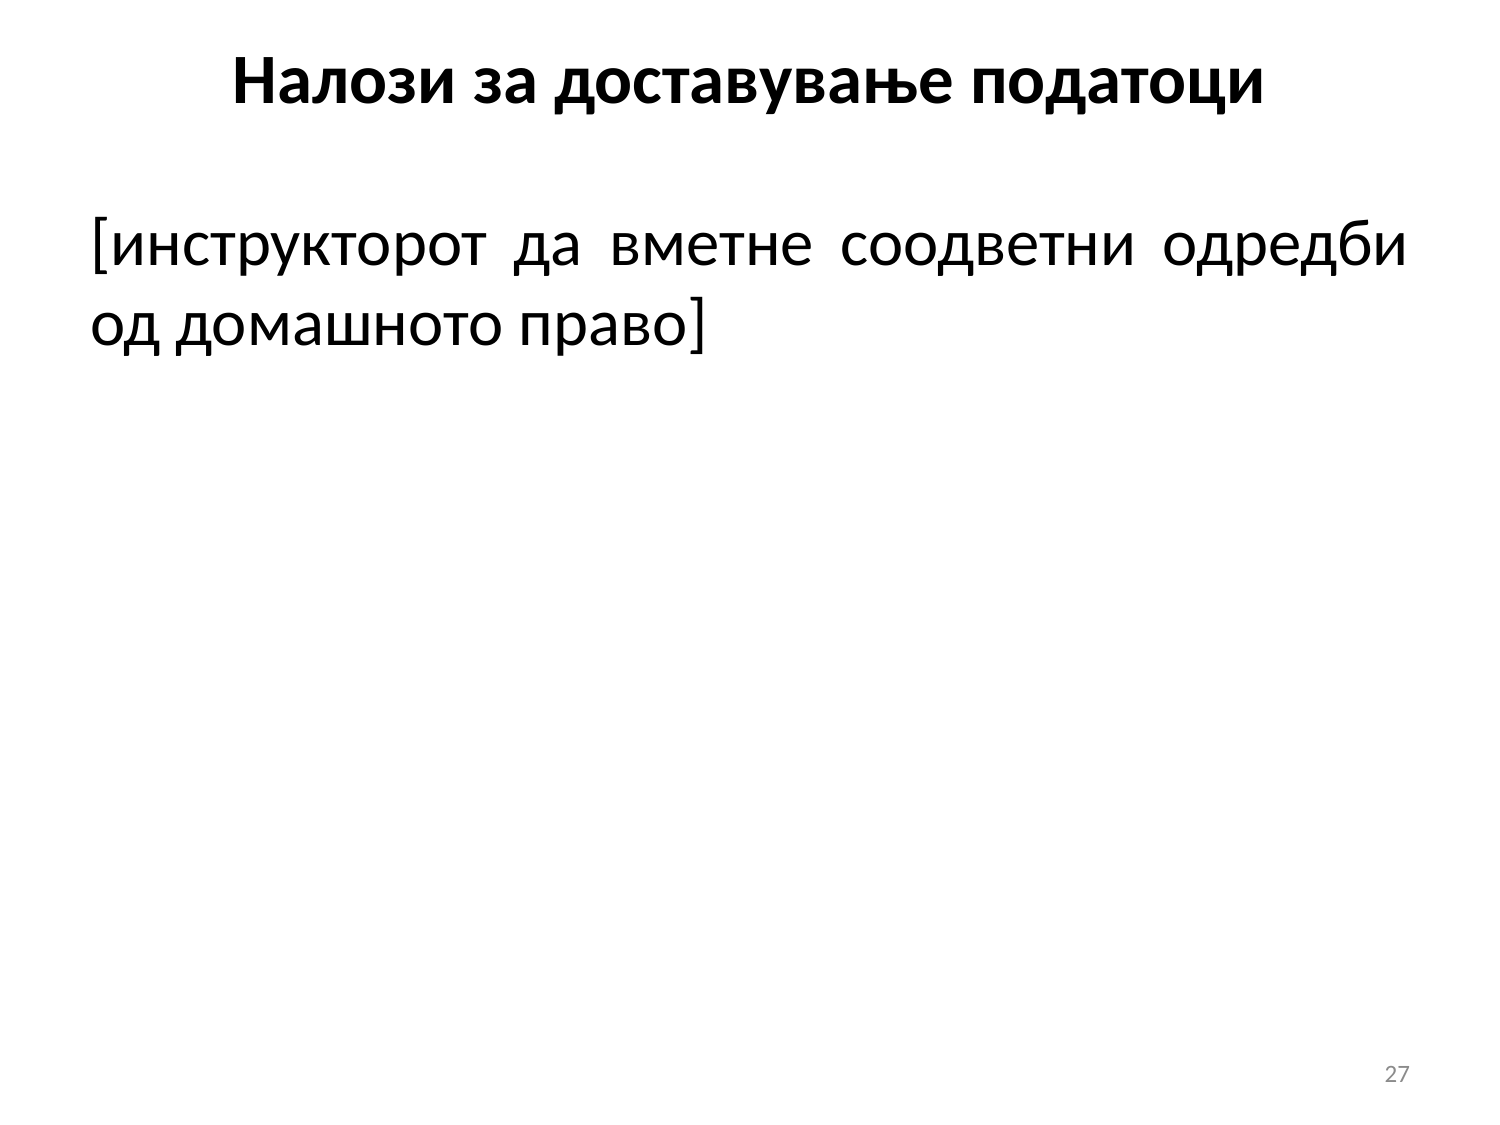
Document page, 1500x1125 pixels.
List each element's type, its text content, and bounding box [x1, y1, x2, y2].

list [инструкторот да вметне соодветни одредби од домашното право] [75, 191, 1425, 1043]
title Налози за доставување податоци [75, 25, 1425, 133]
slide_number 27 [1074, 1042, 1425, 1103]
